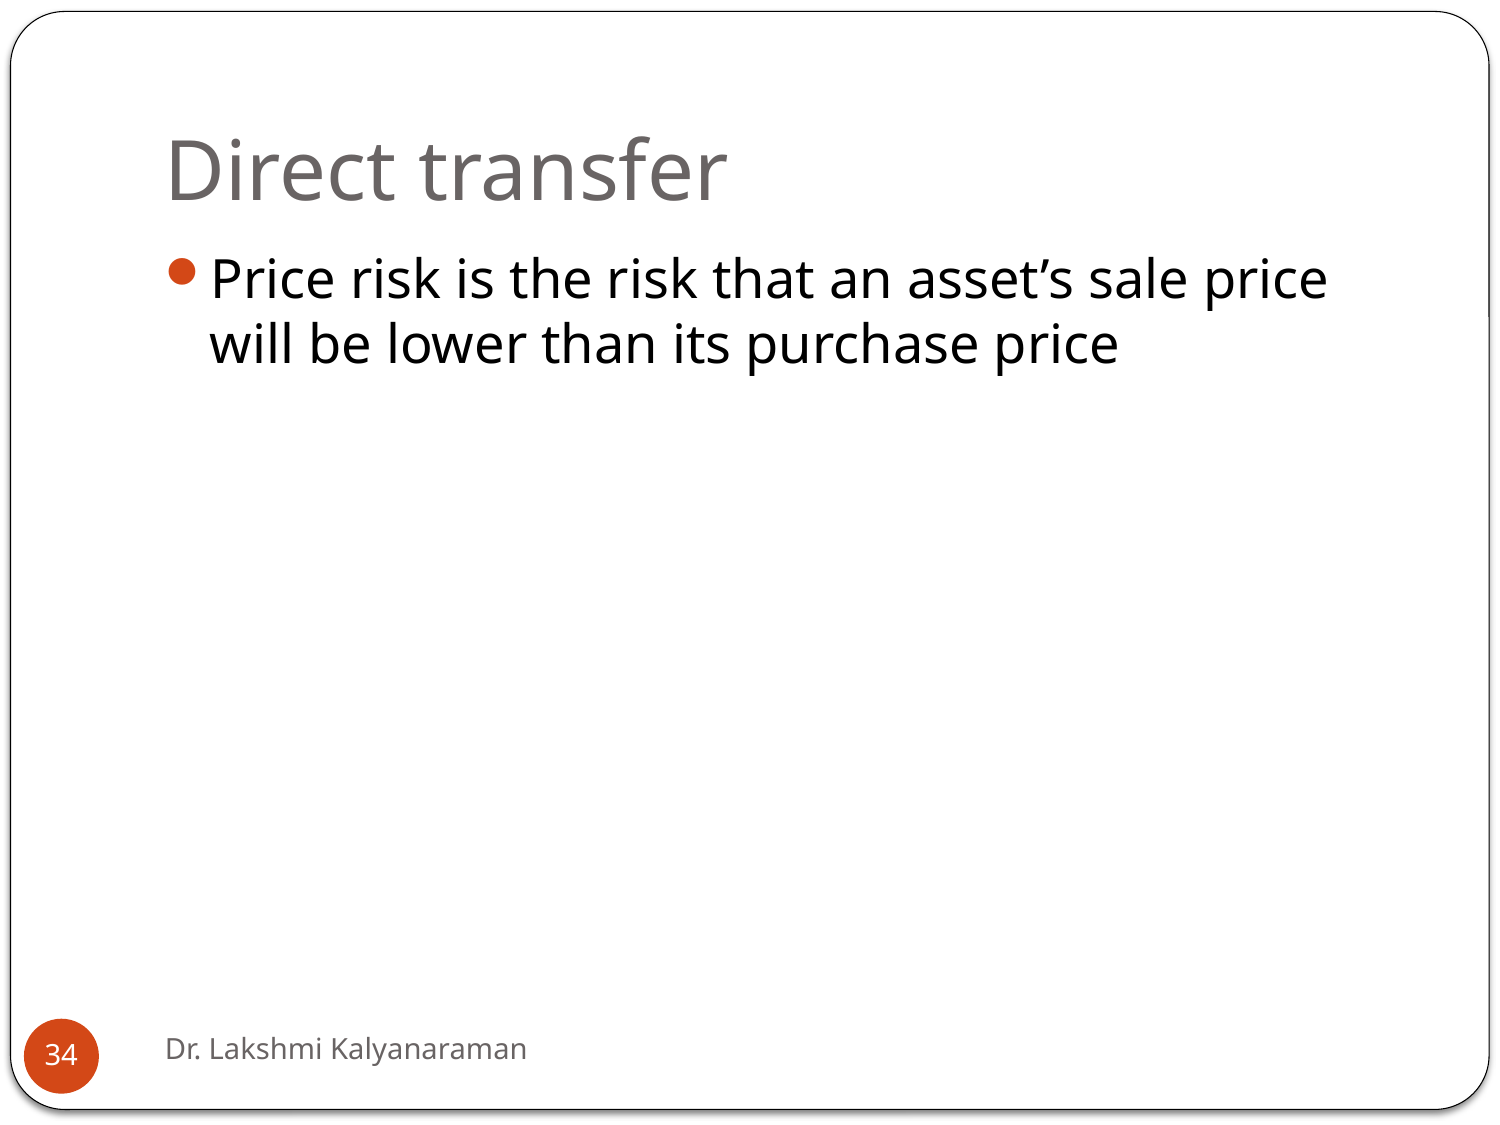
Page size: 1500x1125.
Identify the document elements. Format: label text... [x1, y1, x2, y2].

title Direct transfer [150, 45, 1425, 233]
footer Dr. Lakshmi Kalyanaraman [150, 1012, 800, 1088]
slide_number 34 [23, 1018, 99, 1094]
list Price risk is the risk that an asset’s sale price will be lower than its purchase price [150, 237, 1425, 988]
